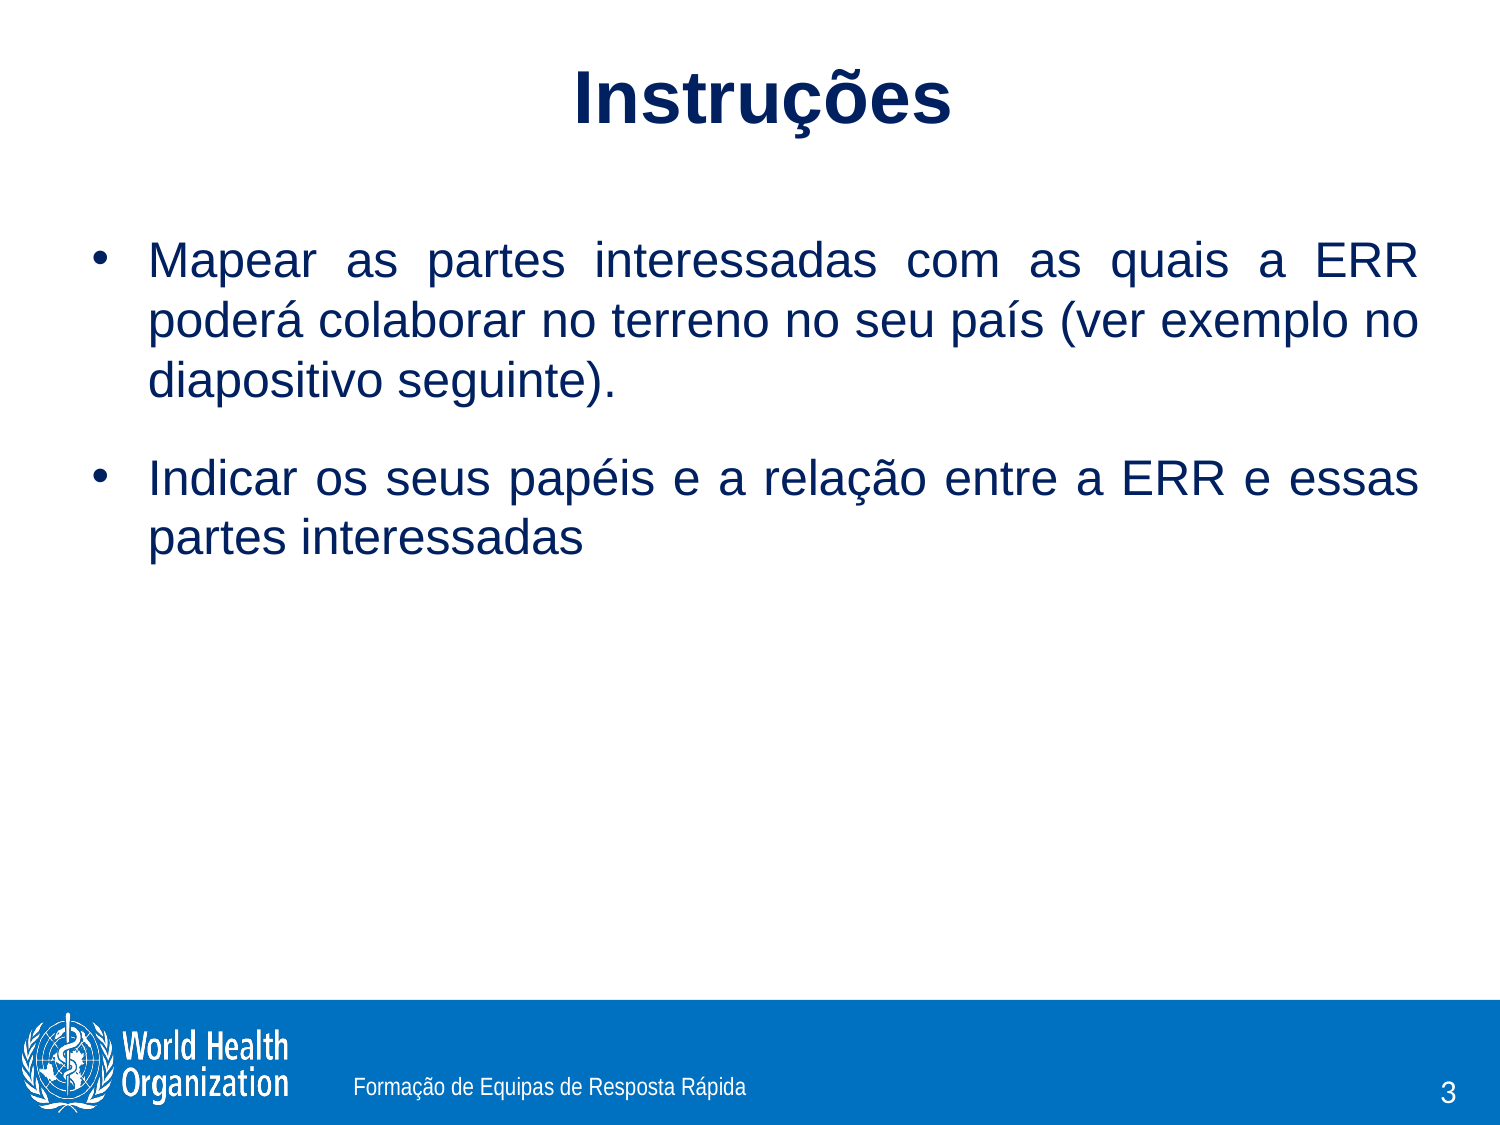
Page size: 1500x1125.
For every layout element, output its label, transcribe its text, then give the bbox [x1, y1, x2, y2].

list Mapear as partes interessadas com as quais a ERR poderá colaborar no terreno no seu país (ver exemplo no diapositivo seguinte). Indicar os seus papéis e a relação entre a ERR e essas partes interessadas [76, 219, 1436, 587]
title Instruções [88, 0, 1439, 188]
picture [21, 1012, 288, 1113]
